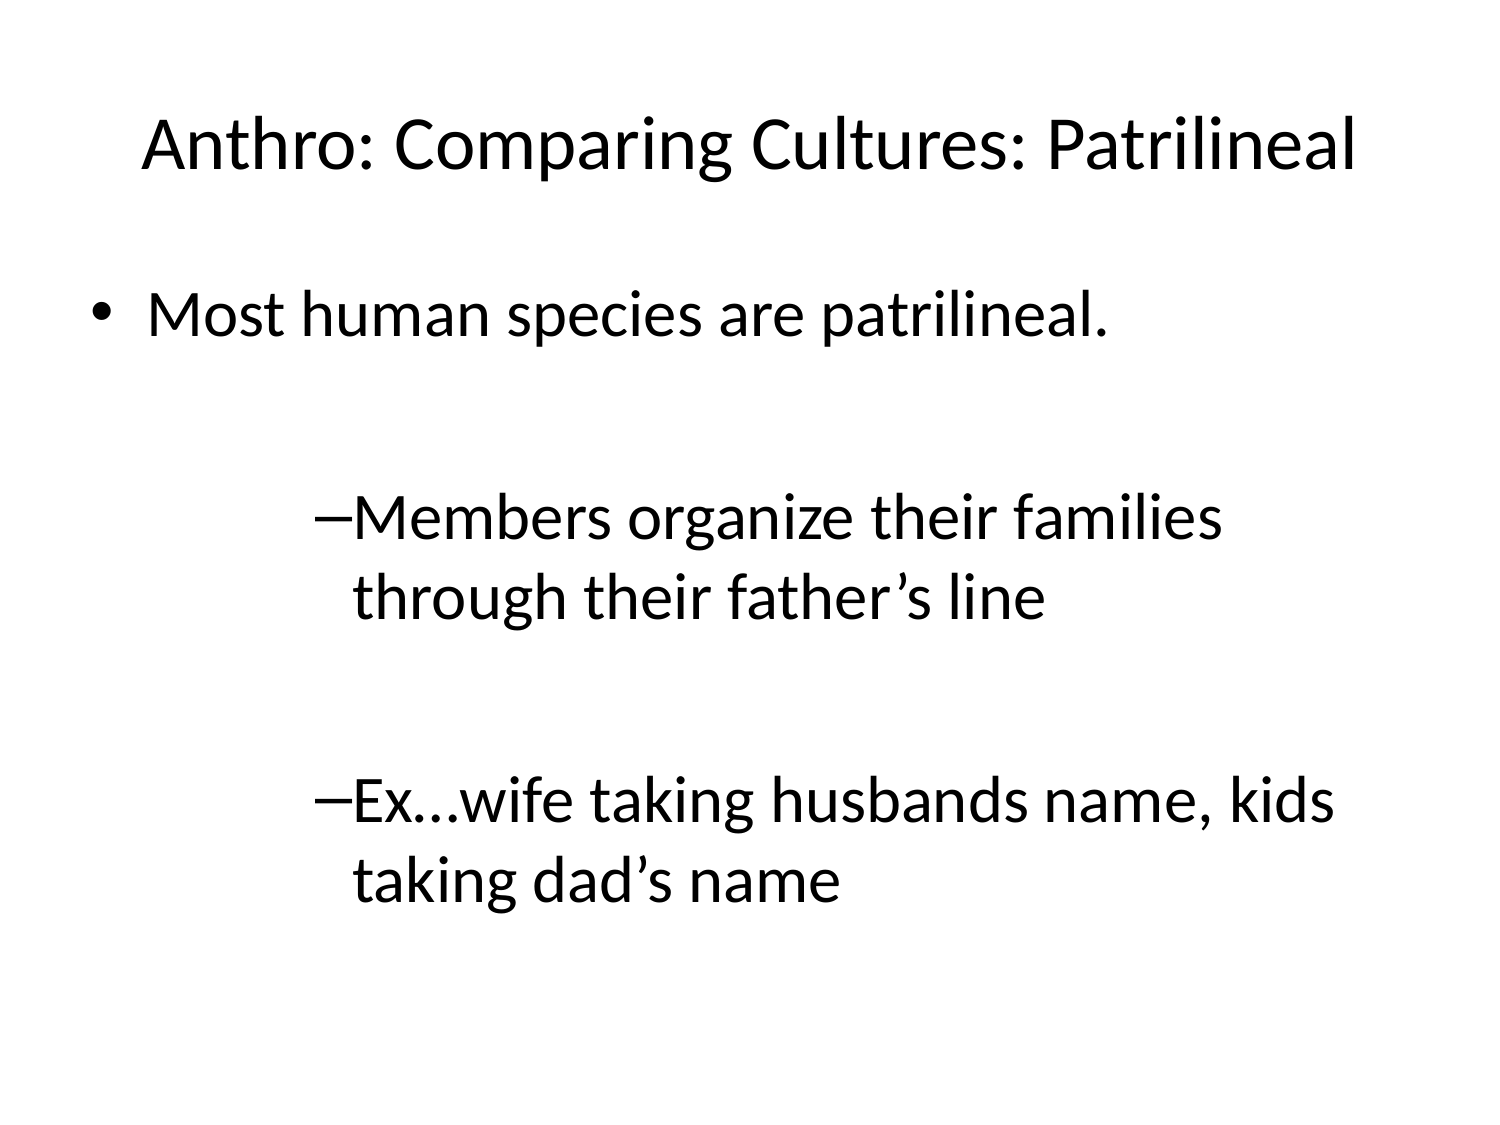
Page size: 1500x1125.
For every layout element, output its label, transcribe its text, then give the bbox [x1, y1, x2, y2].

title Anthro: Comparing Cultures: Patrilineal [75, 45, 1425, 233]
list Most human species are patrilineal. Members organize their families through their father’s line Ex…wife taking husbands name, kids taking dad’s name [75, 262, 1425, 1005]
